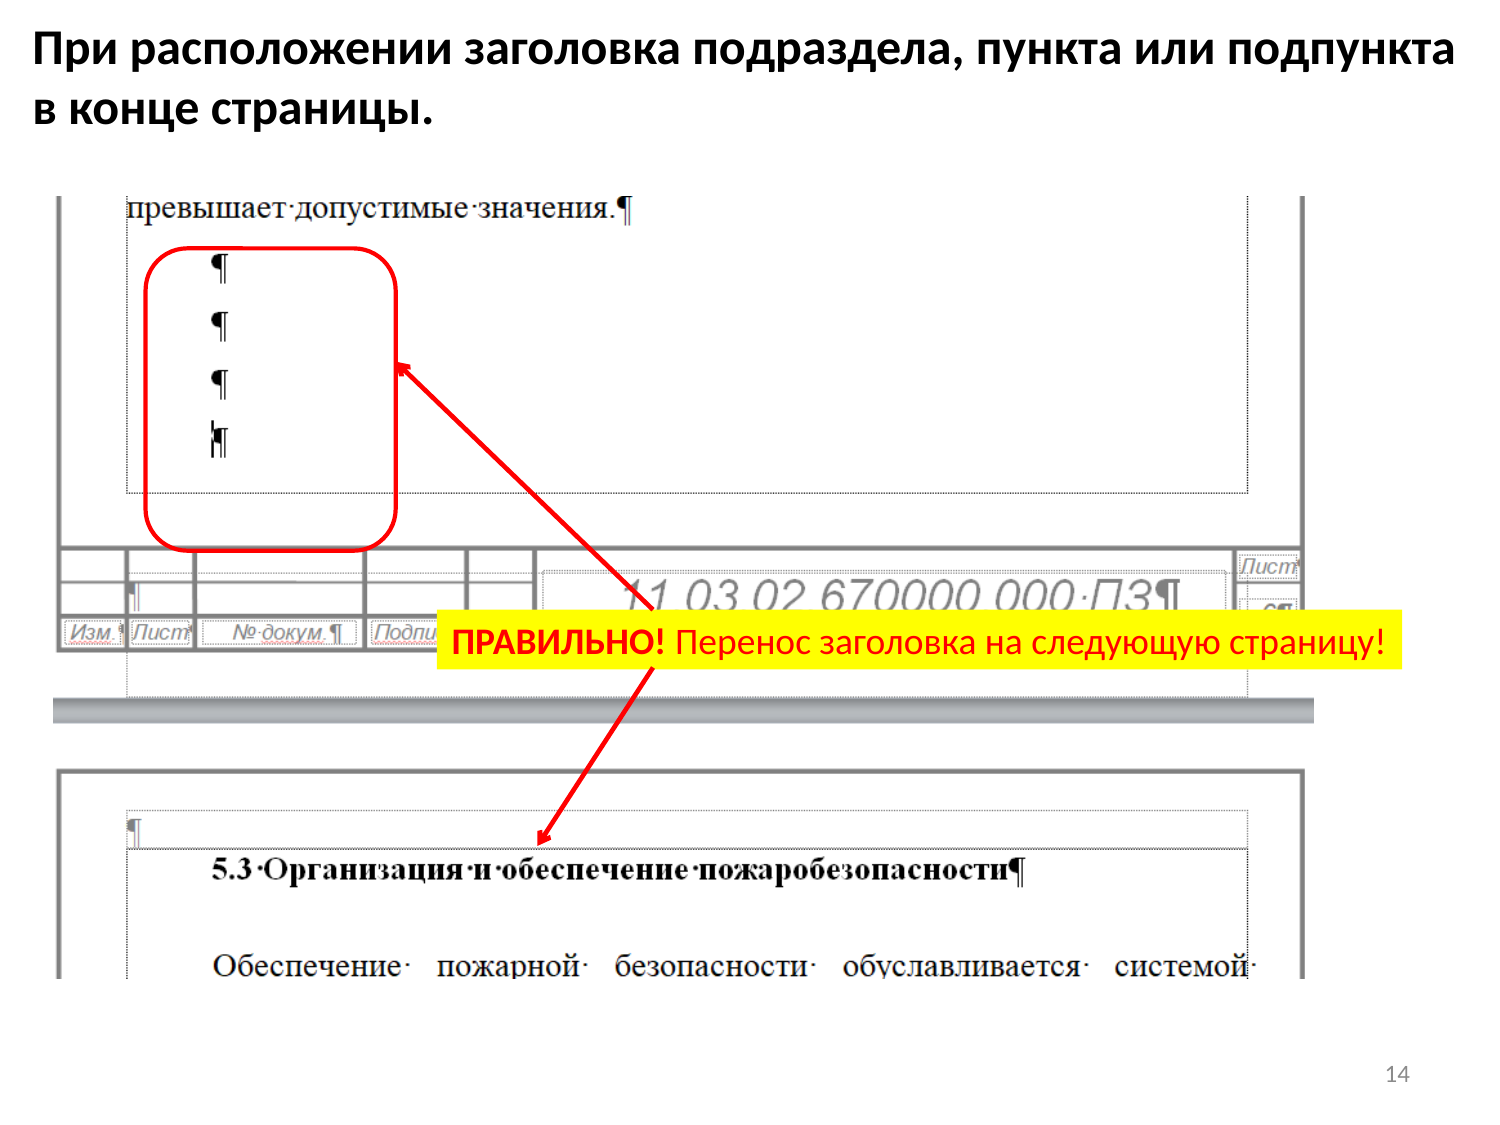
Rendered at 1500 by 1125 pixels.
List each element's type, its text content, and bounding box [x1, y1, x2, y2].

slide_number 14 [1074, 1042, 1425, 1103]
picture [52, 196, 1315, 979]
text_box ПРАВИЛЬНО! Перенос заголовка на следующую страницу! [1318, 609, 1403, 670]
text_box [395, 361, 654, 610]
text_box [537, 667, 654, 847]
text_box При расположении заголовка подраздела, пункта или подпункта в конце страницы. [17, 7, 1483, 142]
